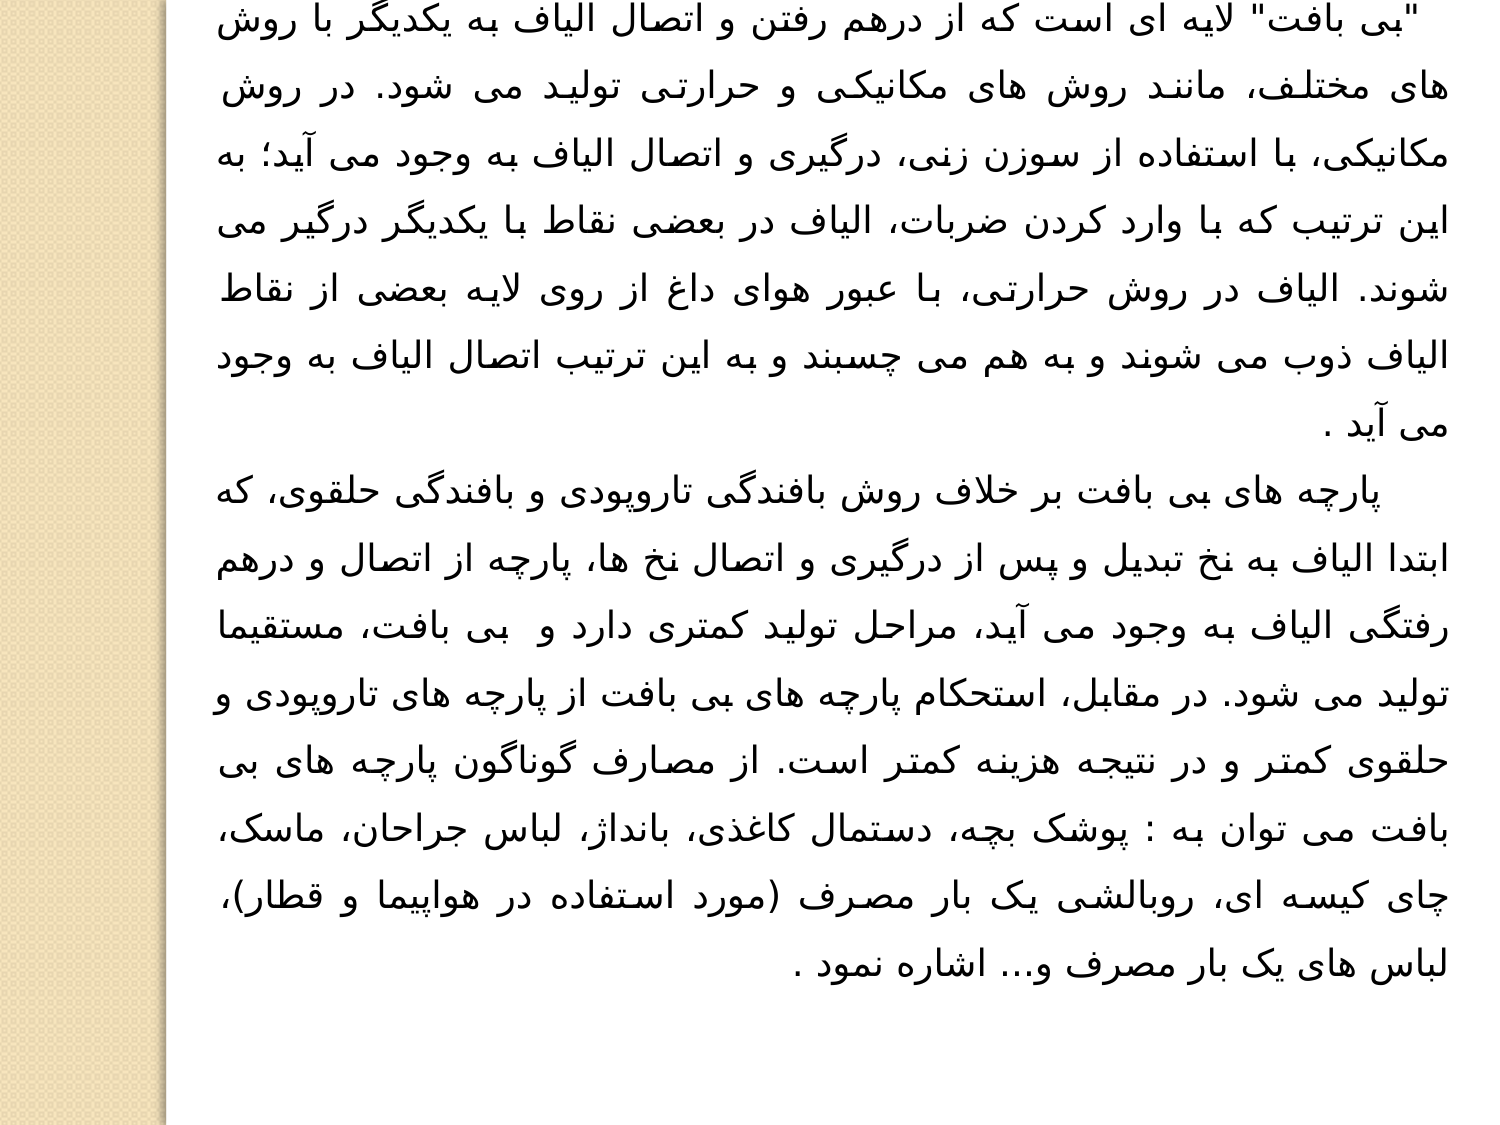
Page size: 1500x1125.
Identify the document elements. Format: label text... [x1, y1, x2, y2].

text_box پارچه بی بافت "بی بافت" لایه ای است که از درهم رفتن و اتصال الیاف به یکدیگر با روش های مختلف، مانند روش های مکانیکی و حرارتی تولید می شود. در روش مکانیکی، با استفاده از سوزن زنی، درگیری و اتصال الیاف به وجود می آید؛ به این ترتیب که با وارد کردن ضربات، الیاف در بعضی نقاط با یکدیگر درگیر می شوند. الیاف در روش حرارتی، با عبور هوای داغ از روی لایه بعضی از نقاط الیاف ذوب می شوند و به هم می چسبند و به این ترتیب اتصال الیاف به وجود می آید . پارچه های بی بافت بر خلاف روش بافندگی تاروپودی و بافندگی حلقوی، که ابتدا الیاف به نخ تبدیل و پس از درگیری و اتصال نخ ها، پارچه از اتصال و درهم رفتگی الیاف به وجود می آید، مراحل تولید کمتری دارد و بی بافت، مستقیما تولید می شود. در مقابل، استحکام پارچه های بی بافت از پارچه های تاروپودی و حلقوی کمتر و در نتیجه هزینه کمتر است. از مصارف گوناگون پارچه های بی بافت می توان به : پوشک بچه، دستمال کاغذی، بانداژ، لباس جراحان، ماسک، چای کیسه ای، روبالشی یک بار مصرف (مورد استفاده در هواپیما و قطار)، لباس های یک بار مصرف و... اشاره نمود . [199, 0, 1465, 992]
